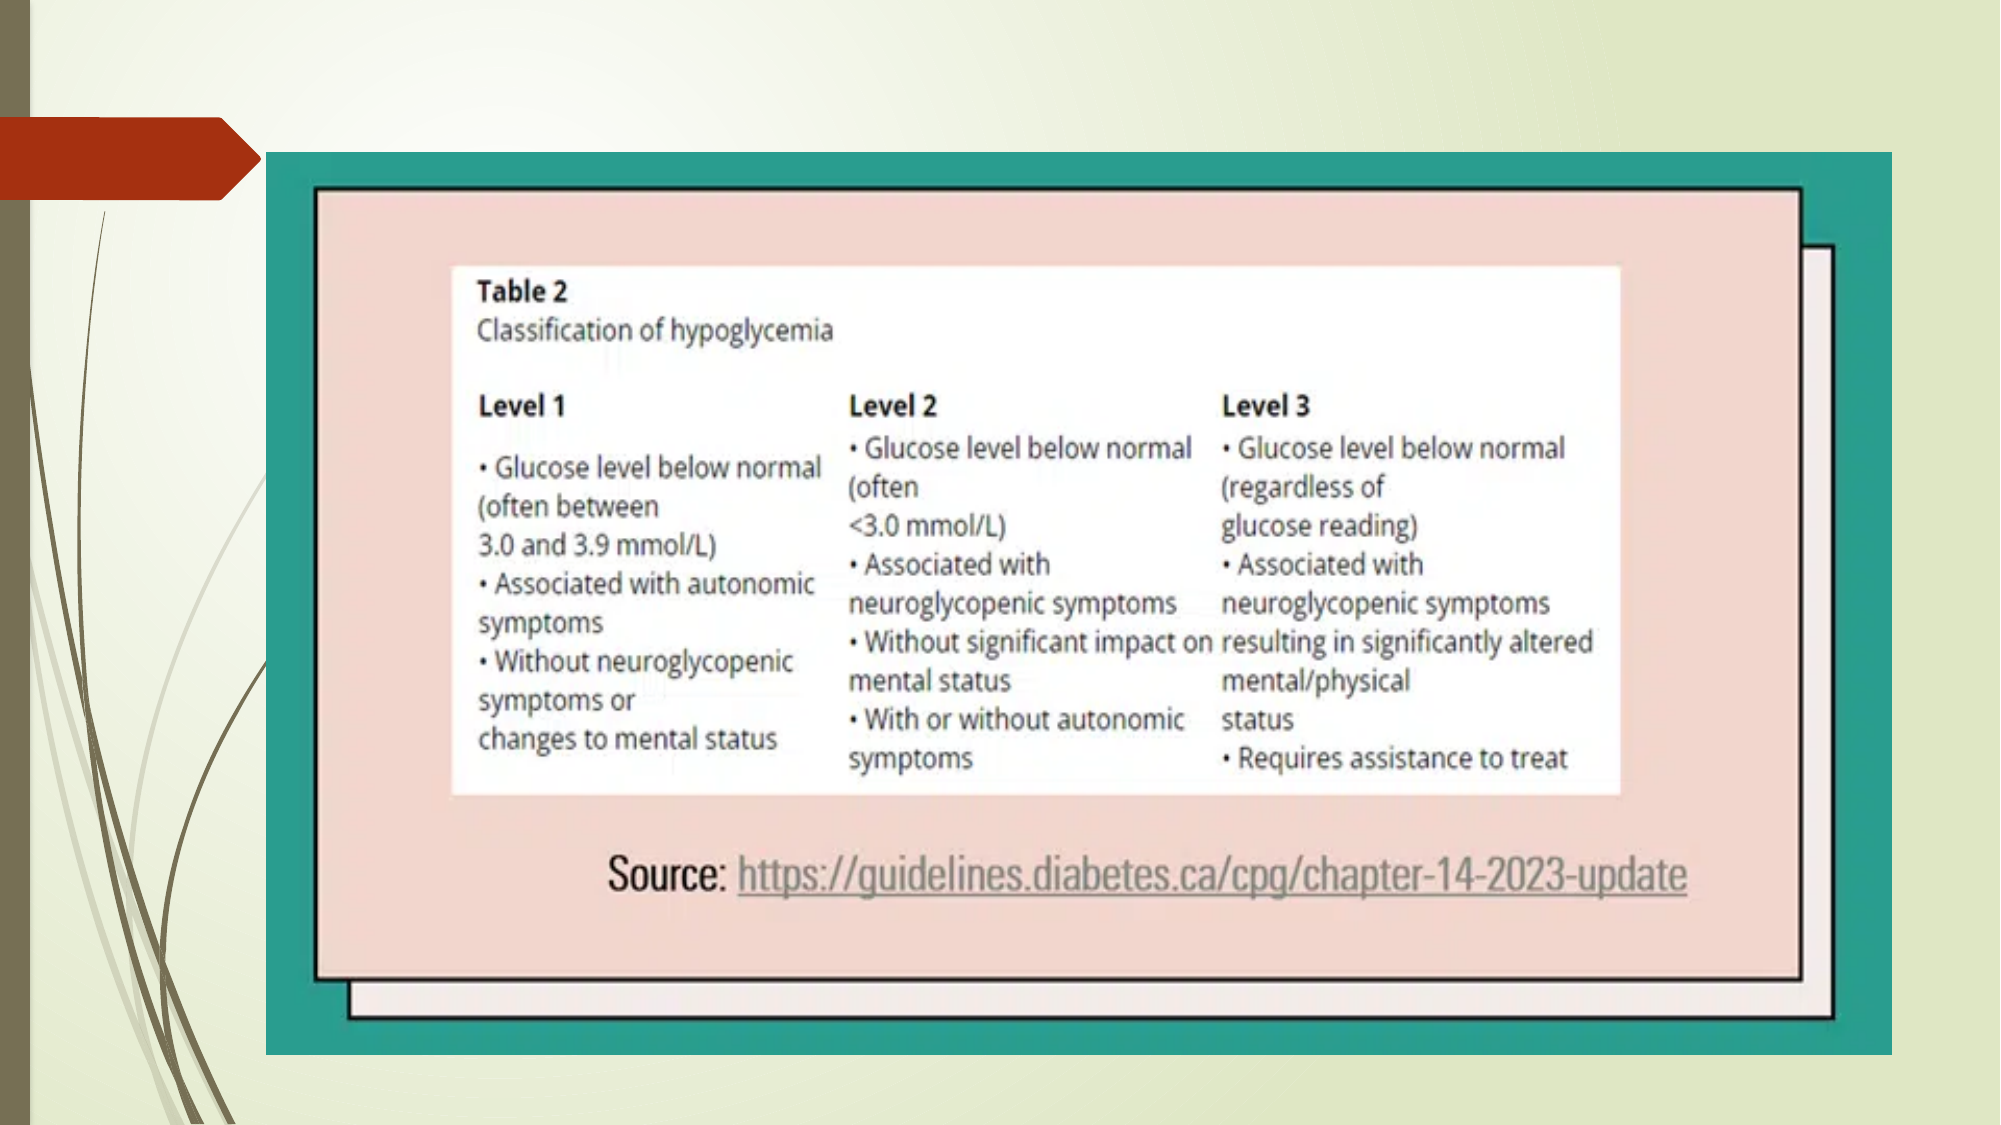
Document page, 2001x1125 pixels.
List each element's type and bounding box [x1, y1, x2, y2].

picture [266, 151, 1892, 1055]
